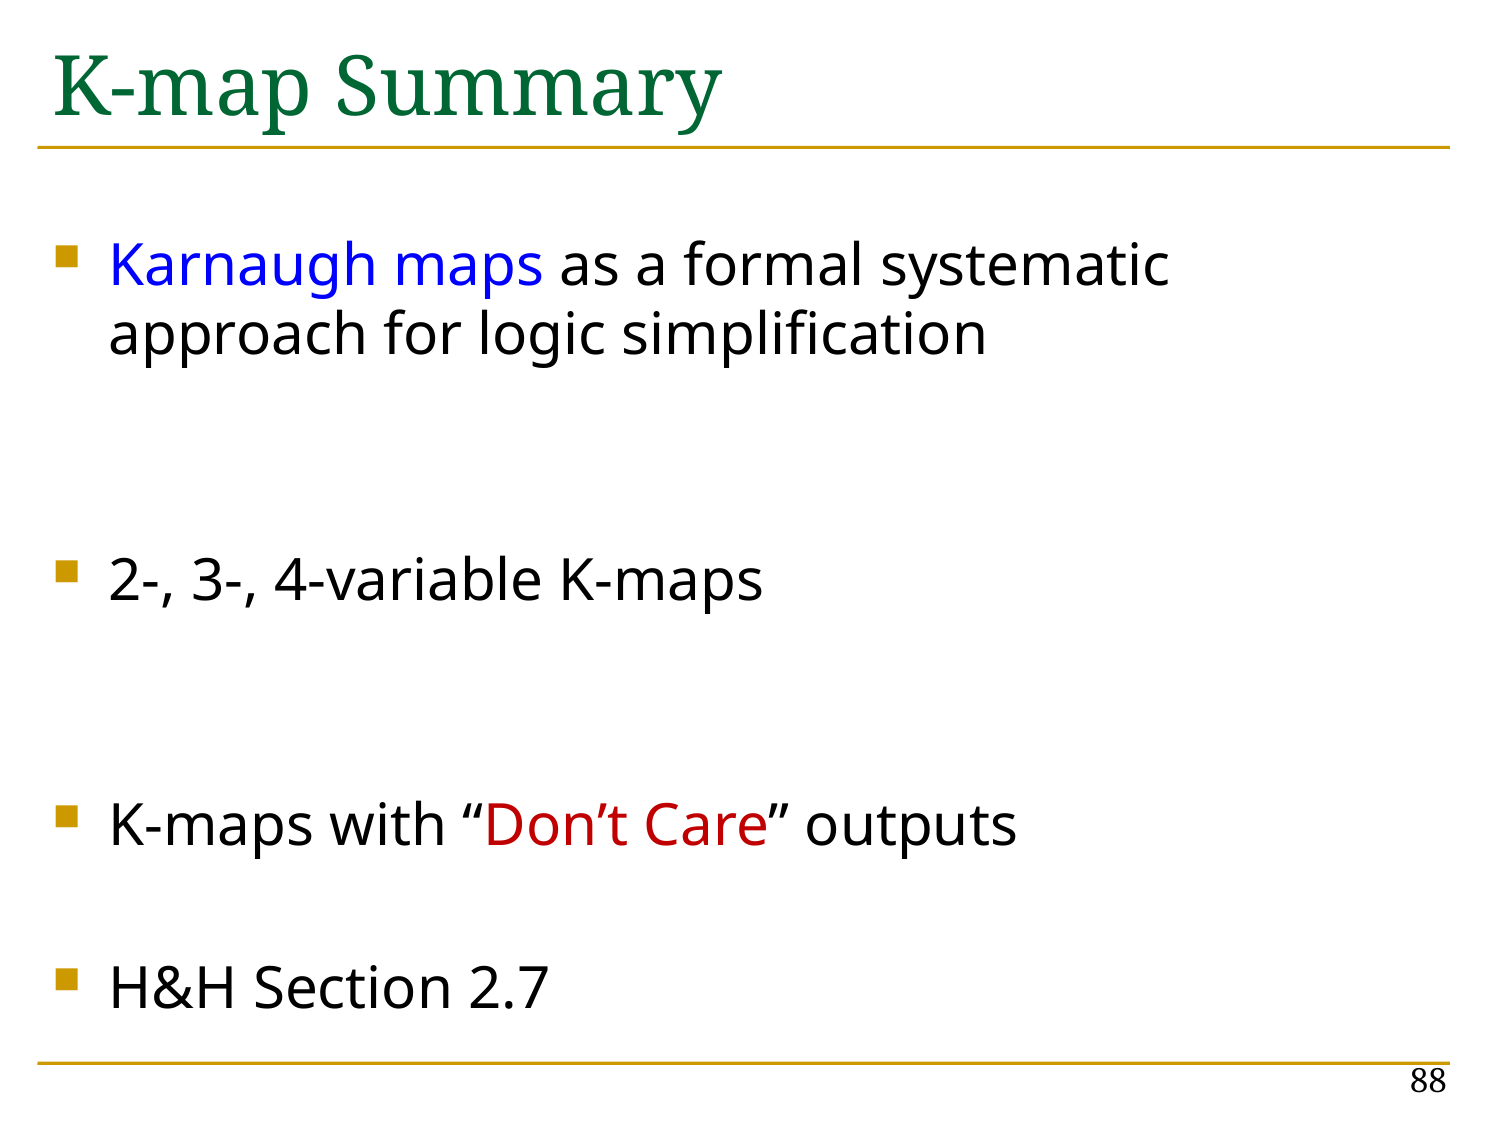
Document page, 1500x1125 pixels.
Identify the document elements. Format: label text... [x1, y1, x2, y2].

title K-map Summary [37, 24, 1450, 147]
slide_number 88 [1111, 1036, 1462, 1112]
list Karnaugh maps as a formal systematic approach for logic simplification 2-, 3-, 4-variable K-maps K-maps with “Don’t Care” outputs H&H Section 2.7 [37, 147, 1450, 1007]
